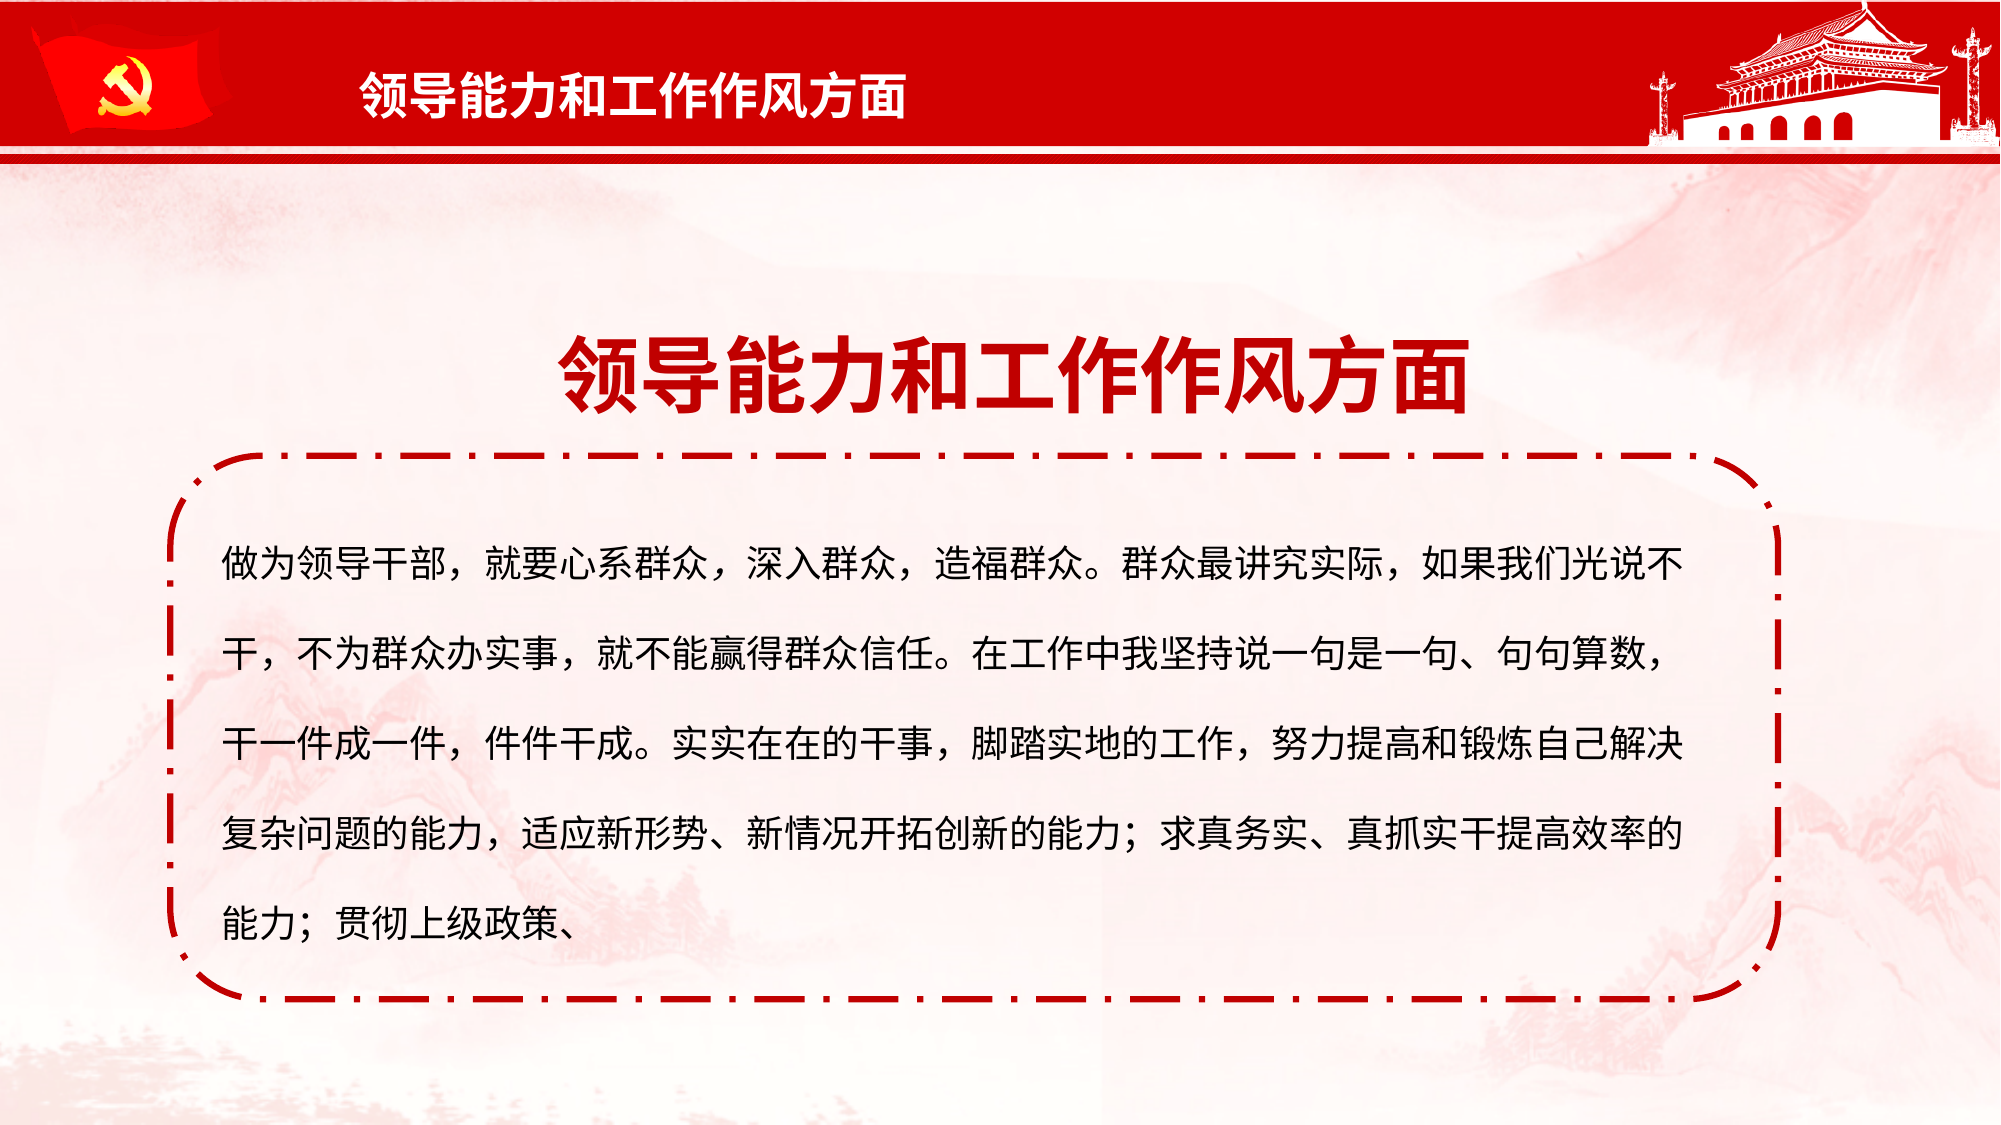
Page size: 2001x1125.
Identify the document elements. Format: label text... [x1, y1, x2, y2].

picture [31, 14, 233, 134]
text_box [170, 455, 1779, 1000]
text_box 领导能力和工作作风方面 [343, 56, 924, 132]
text_box 做为领导干部，就要心系群众，深入群众，造福群众。群众最讲究实际，如果我们光说不干，不为群众办实事，就不能赢得群众信任。在工作中我坚持说一句是一句、句句算数，干一件成一件，件件干成。实实在在的干事，脚踏实地的工作，努力提高和锻炼自己解决复杂问题的能力，适应新形势、新情况开拓创新的能力；求真务实、真抓实干提高效率的能力；贯彻上级政策、 [207, 487, 1720, 953]
text_box 领导能力和工作作风方面 [542, 316, 1488, 431]
picture [0, 0, 2001, 1125]
